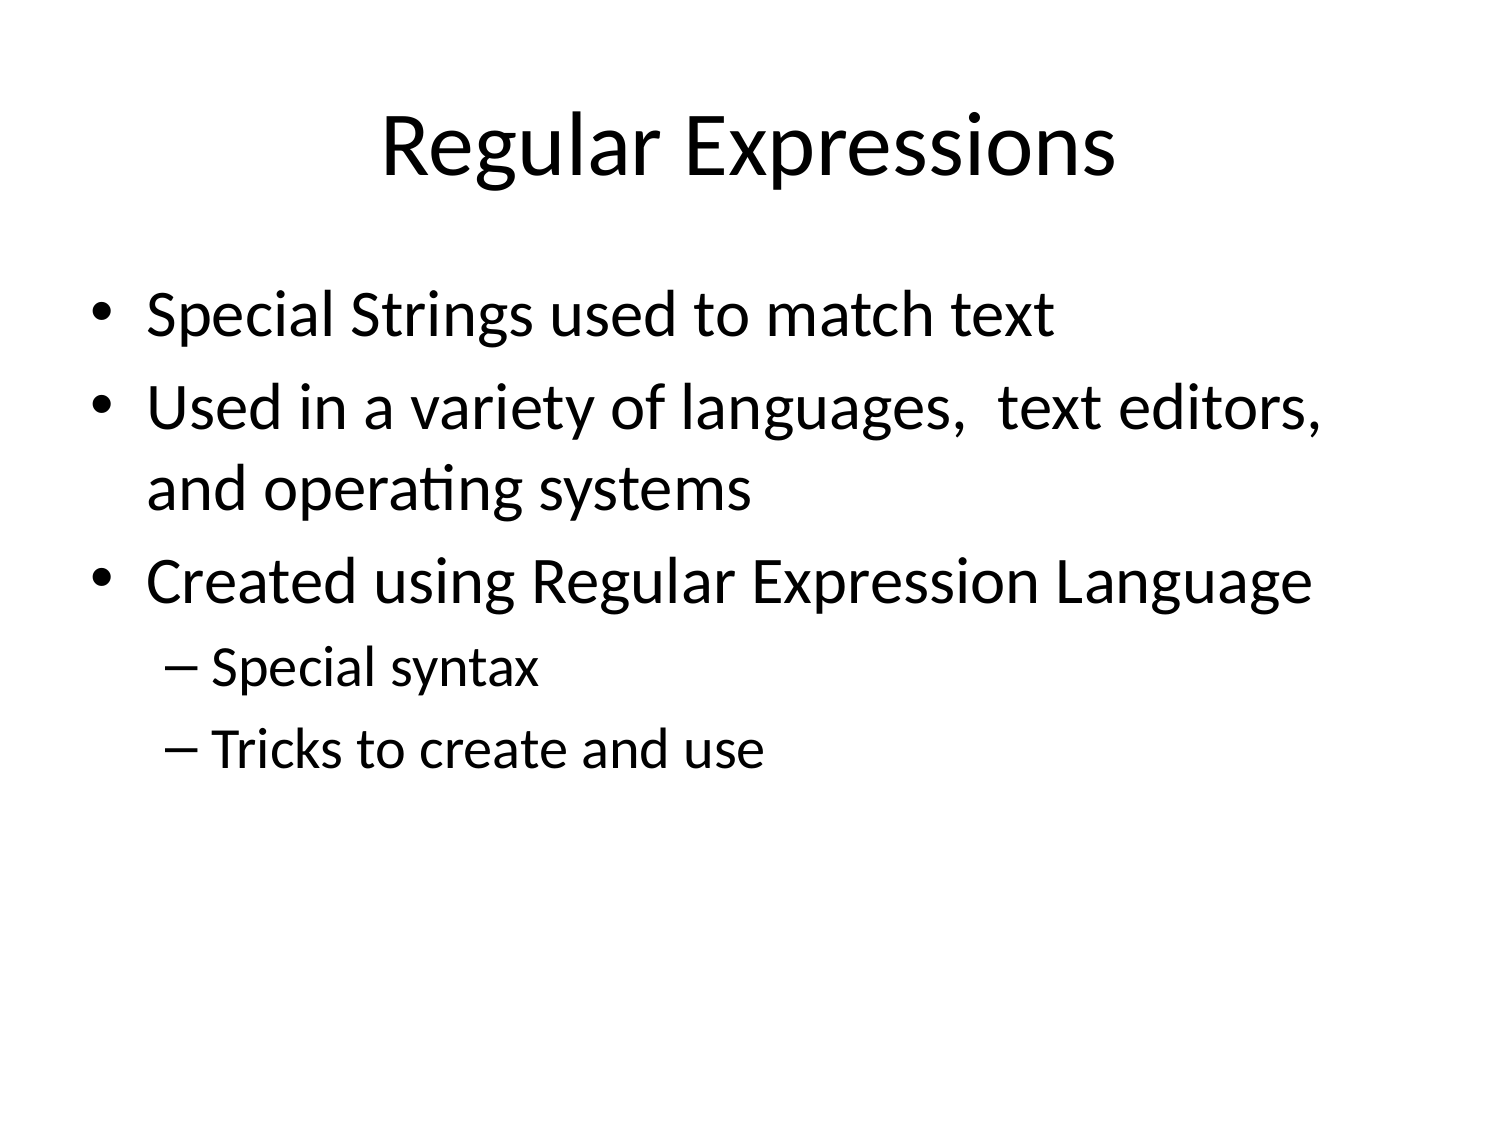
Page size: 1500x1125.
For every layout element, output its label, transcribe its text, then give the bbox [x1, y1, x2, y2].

list Special Strings used to match text Used in a variety of languages, text editors, and operating systems Created using Regular Expression Language Special syntax Tricks to create and use [75, 262, 1425, 1005]
title Regular Expressions [75, 45, 1425, 233]
